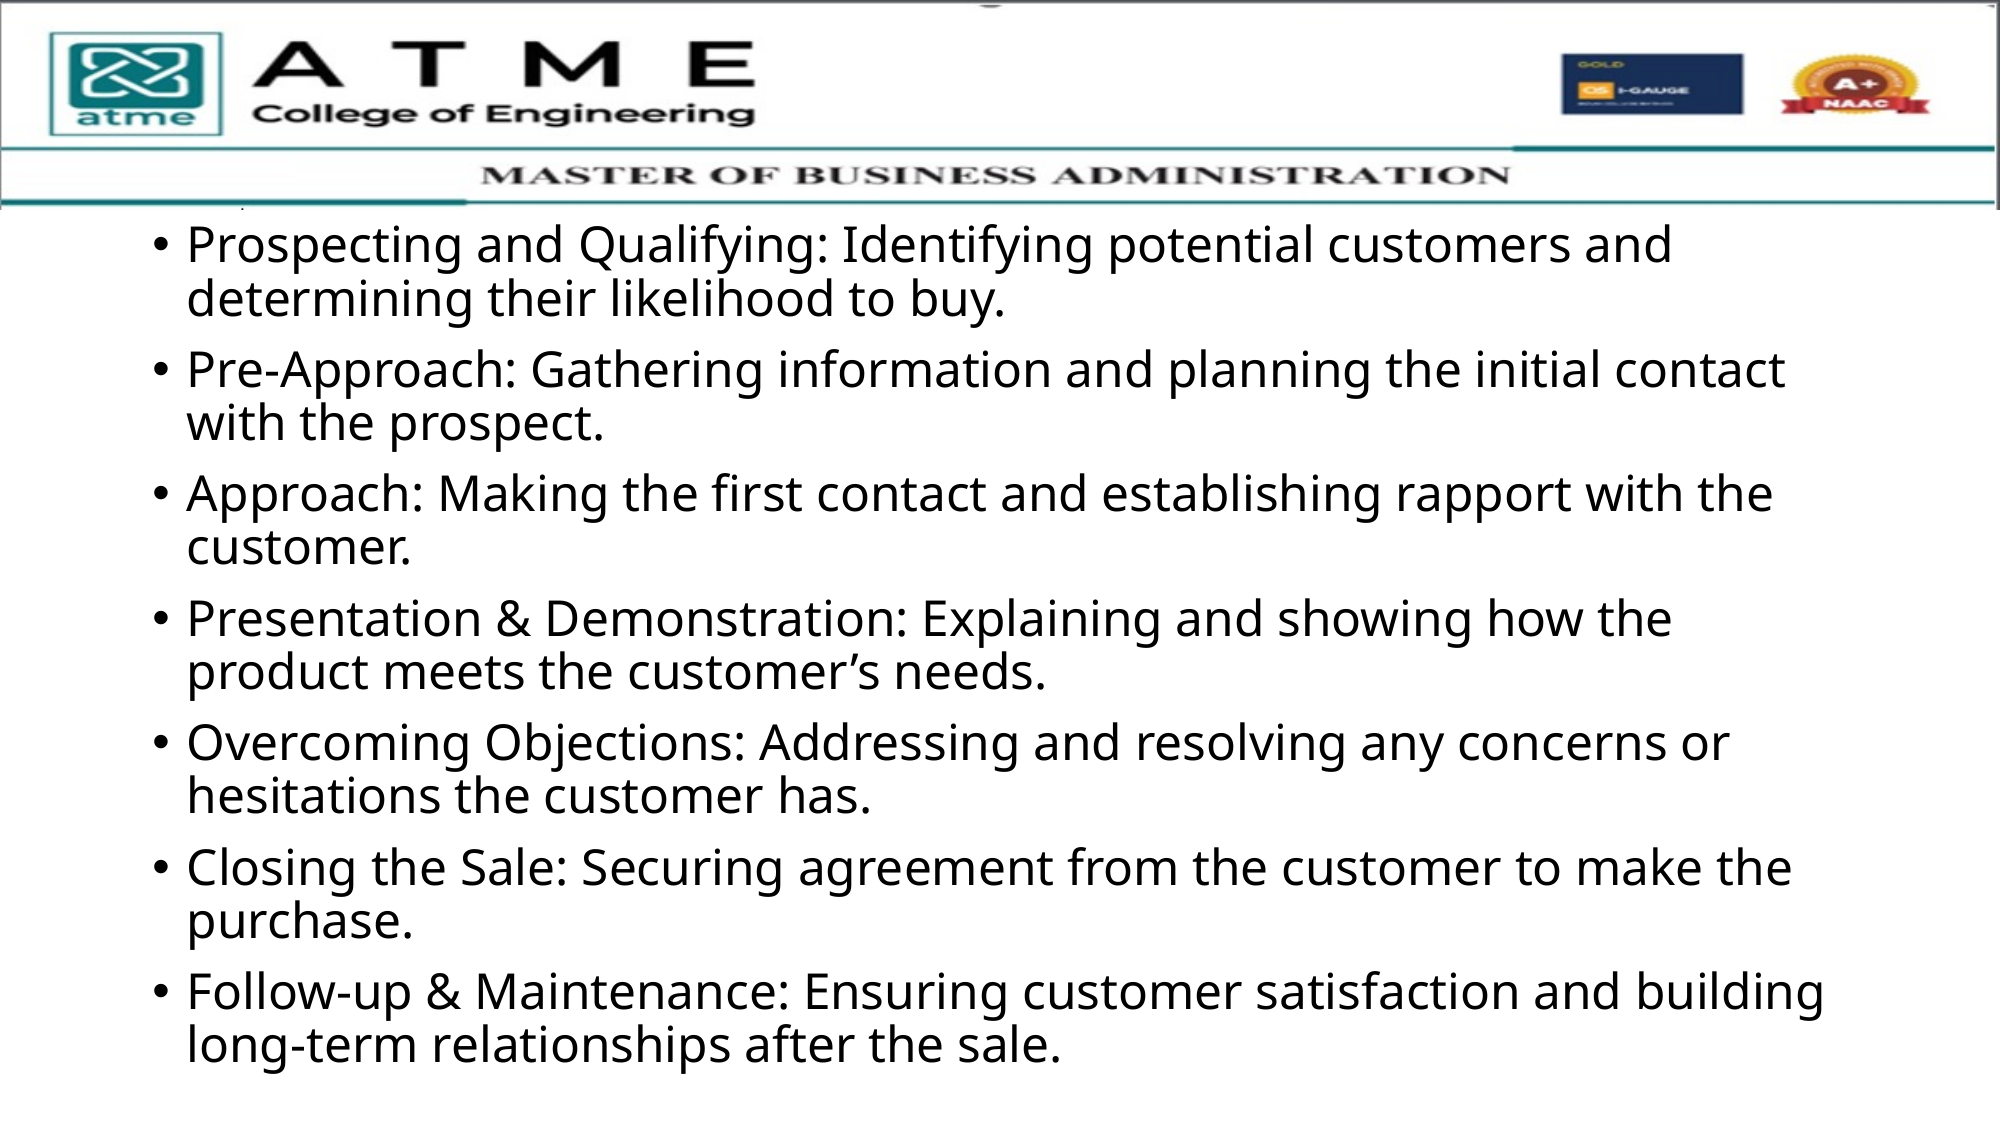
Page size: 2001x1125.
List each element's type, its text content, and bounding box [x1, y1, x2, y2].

list Prospecting and Qualifying: Identifying potential customers and determining their likelihood to buy. Pre-Approach: Gathering information and planning the initial contact with the prospect. Approach: Making the first contact and establishing rapport with the customer. Presentation & Demonstration: Explaining and showing how the product meets the customer’s needs. Overcoming Objections: Addressing and resolving any concerns or hesitations the customer has. Closing the Sale: Securing agreement from the customer to make the purchase. Follow-up & Maintenance: Ensuring customer satisfaction and building long-term relationships after the sale. [137, 212, 1863, 1084]
picture [0, 0, 2000, 210]
